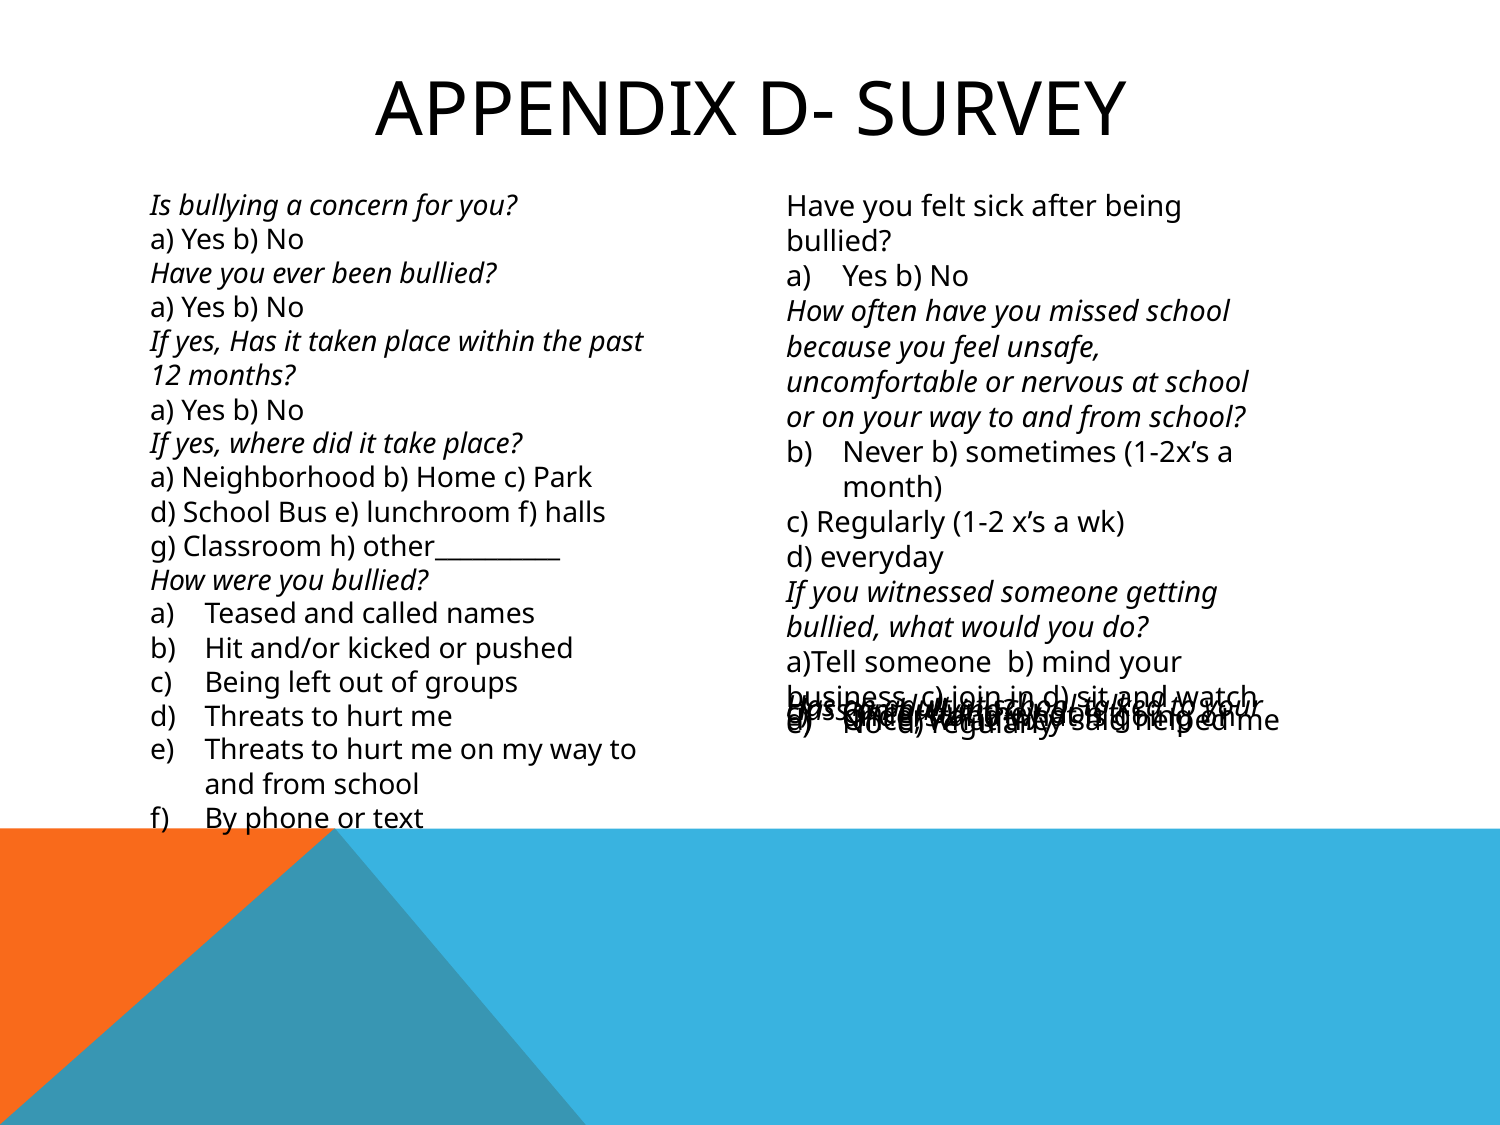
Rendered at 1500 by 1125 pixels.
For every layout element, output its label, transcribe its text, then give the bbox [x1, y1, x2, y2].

title Appendix D- Survey [135, 60, 1369, 150]
list Have you felt sick after being bullied? Yes b) No How often have you missed school because you feel unsafe, uncomfortable or nervous at school or on your way to and from school? Never b) sometimes (1-2x’s a month) c) Regularly (1-2 x’s a wk) d) everyday If you witnessed someone getting bullied, what would you do? a)Tell someone b) mind your business c) join in d) sit and watch Has an adult at school talked to your class on bullying? Once, but they don’t understand what is going on Once, what they said helped me No d) regularly [771, 179, 1296, 891]
list Is bullying a concern for you? a) Yes b) No Have you ever been bullied? a) Yes b) No If yes, Has it taken place within the past 12 months? a) Yes b) No If yes, where did it take place? a) Neighborhood b) Home c) Park d) School Bus e) lunchroom f) halls g) Classroom h) other__________ How were you bullied? Teased and called names Hit and/or kicked or pushed Being left out of groups Threats to hurt me Threats to hurt me on my way to and from school By phone or text [135, 179, 660, 844]
